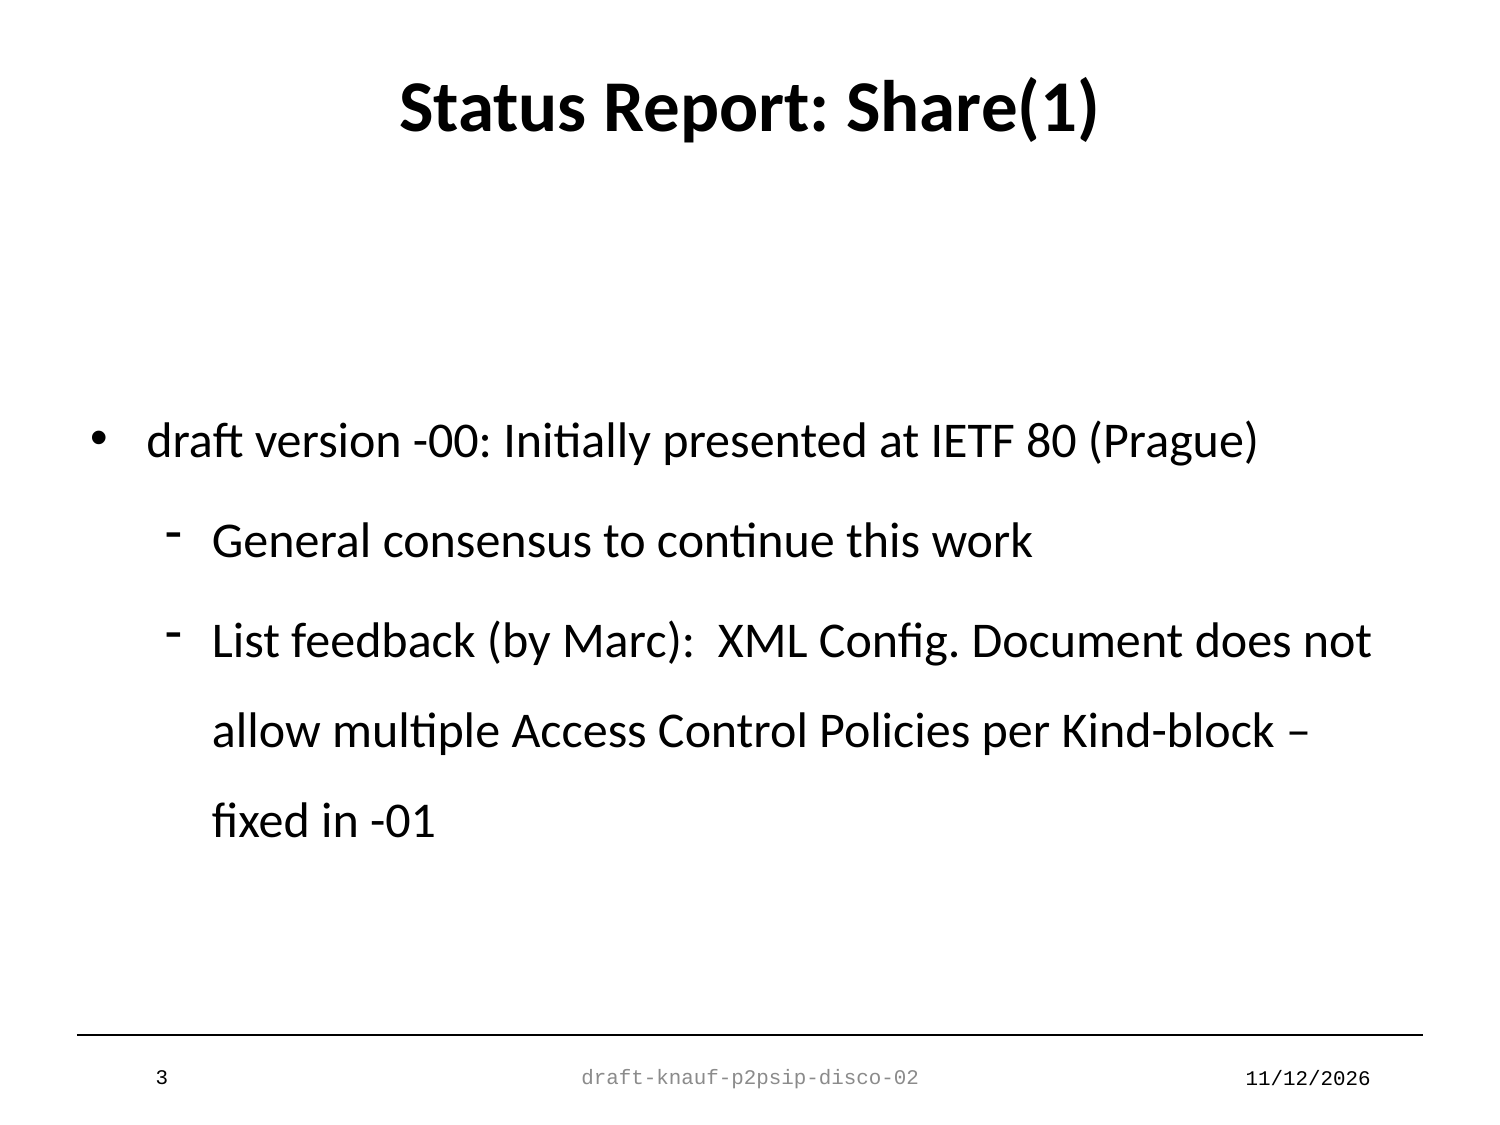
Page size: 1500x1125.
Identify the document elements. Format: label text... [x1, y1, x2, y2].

slide_number 3 [65, 1046, 184, 1106]
list draft version -00: Initially presented at IETF 80 (Prague) General consensus to continue this work List feedback (by Marc): XML Config. Document does not allow multiple Access Control Policies per Kind-block – fixed in -01 [74, 219, 1426, 1006]
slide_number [1181, 1046, 1436, 1107]
title Status Report: Share(1) [150, 8, 1350, 197]
footer draft-knauf-p2psip-disco-02 [401, 1046, 1099, 1106]
